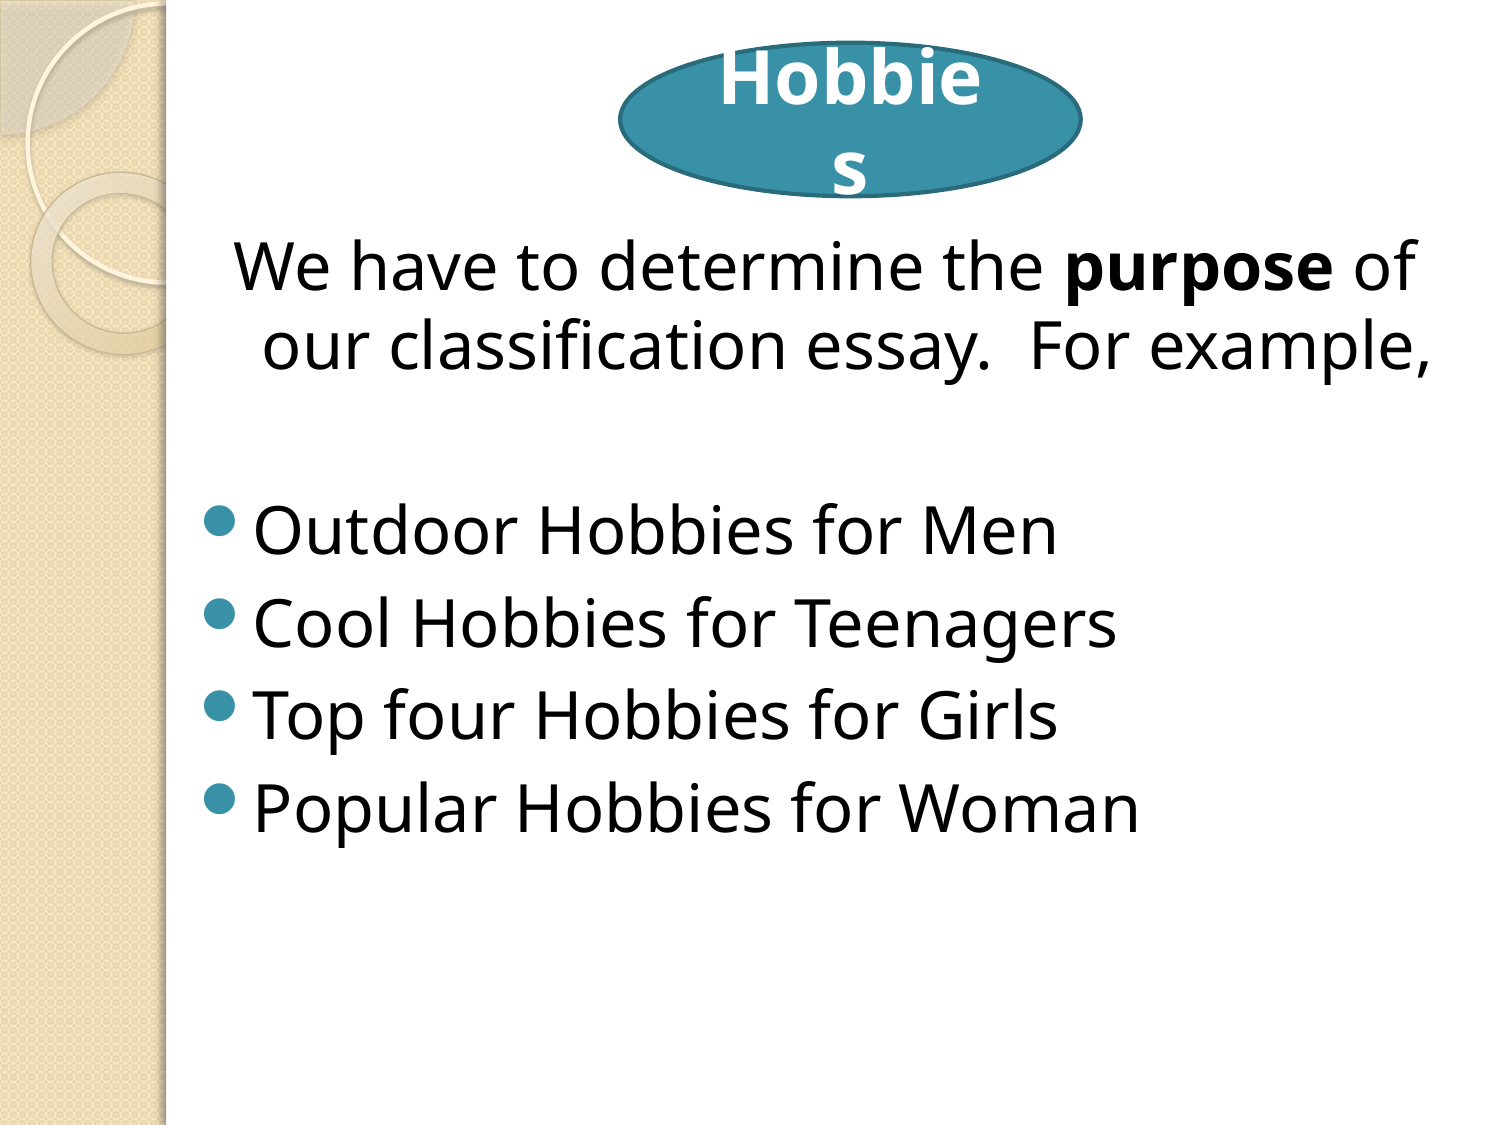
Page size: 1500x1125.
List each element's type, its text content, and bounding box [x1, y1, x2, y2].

text_box Hobbies [617, 40, 1083, 199]
list We have to determine the purpose of our classification essay. For example, Outdoor Hobbies for Men Cool Hobbies for Teenagers Top four Hobbies for Girls Popular Hobbies for Woman [171, 30, 1466, 1071]
